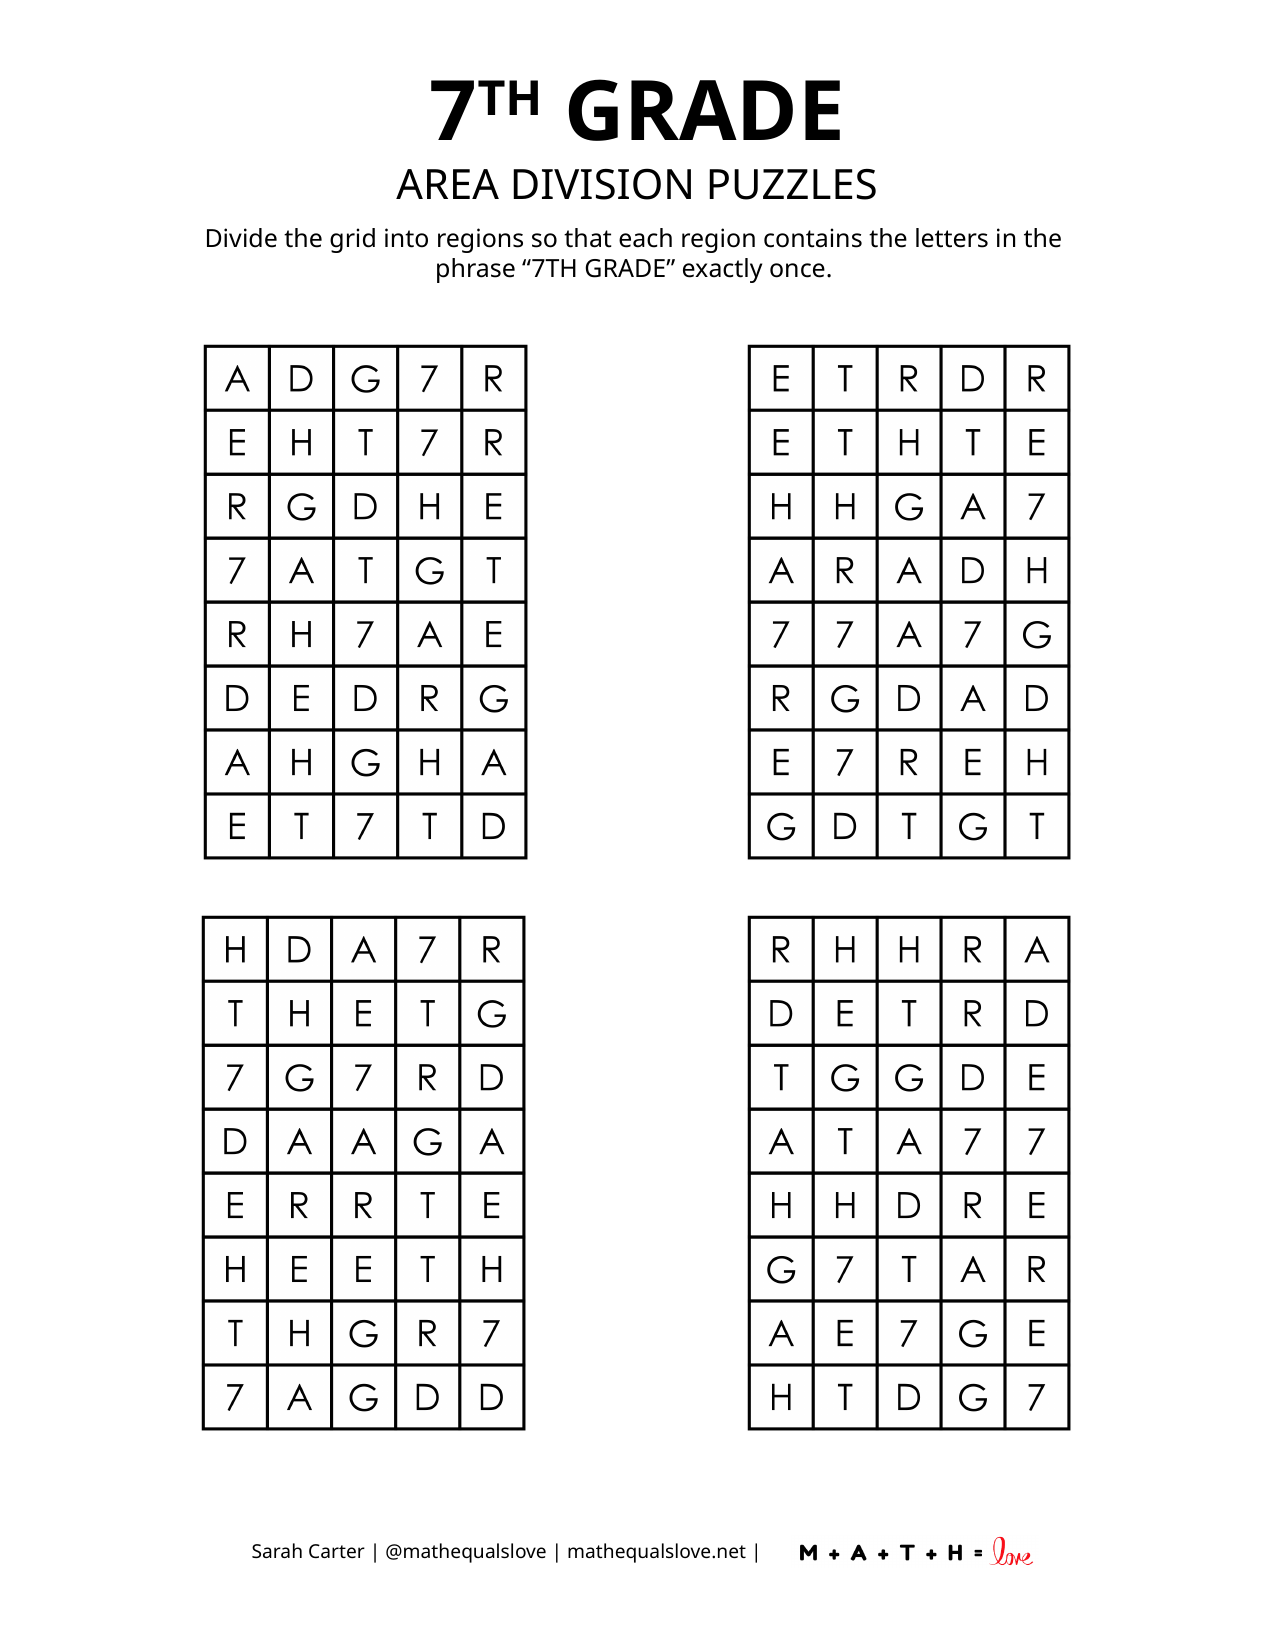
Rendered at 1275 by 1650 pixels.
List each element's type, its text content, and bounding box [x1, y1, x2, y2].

text_box 7TH GRADE AREA DIVISION PUZZLES [77, 50, 1198, 214]
picture [745, 913, 1073, 1433]
picture [745, 342, 1073, 862]
picture [200, 913, 528, 1433]
text_box Sarah Carter | @mathequalslove | mathequalslove.net | [236, 1532, 1071, 1570]
picture [201, 342, 529, 862]
text_box Divide the grid into regions so that each region contains the letters in the phrase “7TH GRADE” exactly once. [0, 214, 1275, 290]
picture [790, 1534, 1039, 1569]
